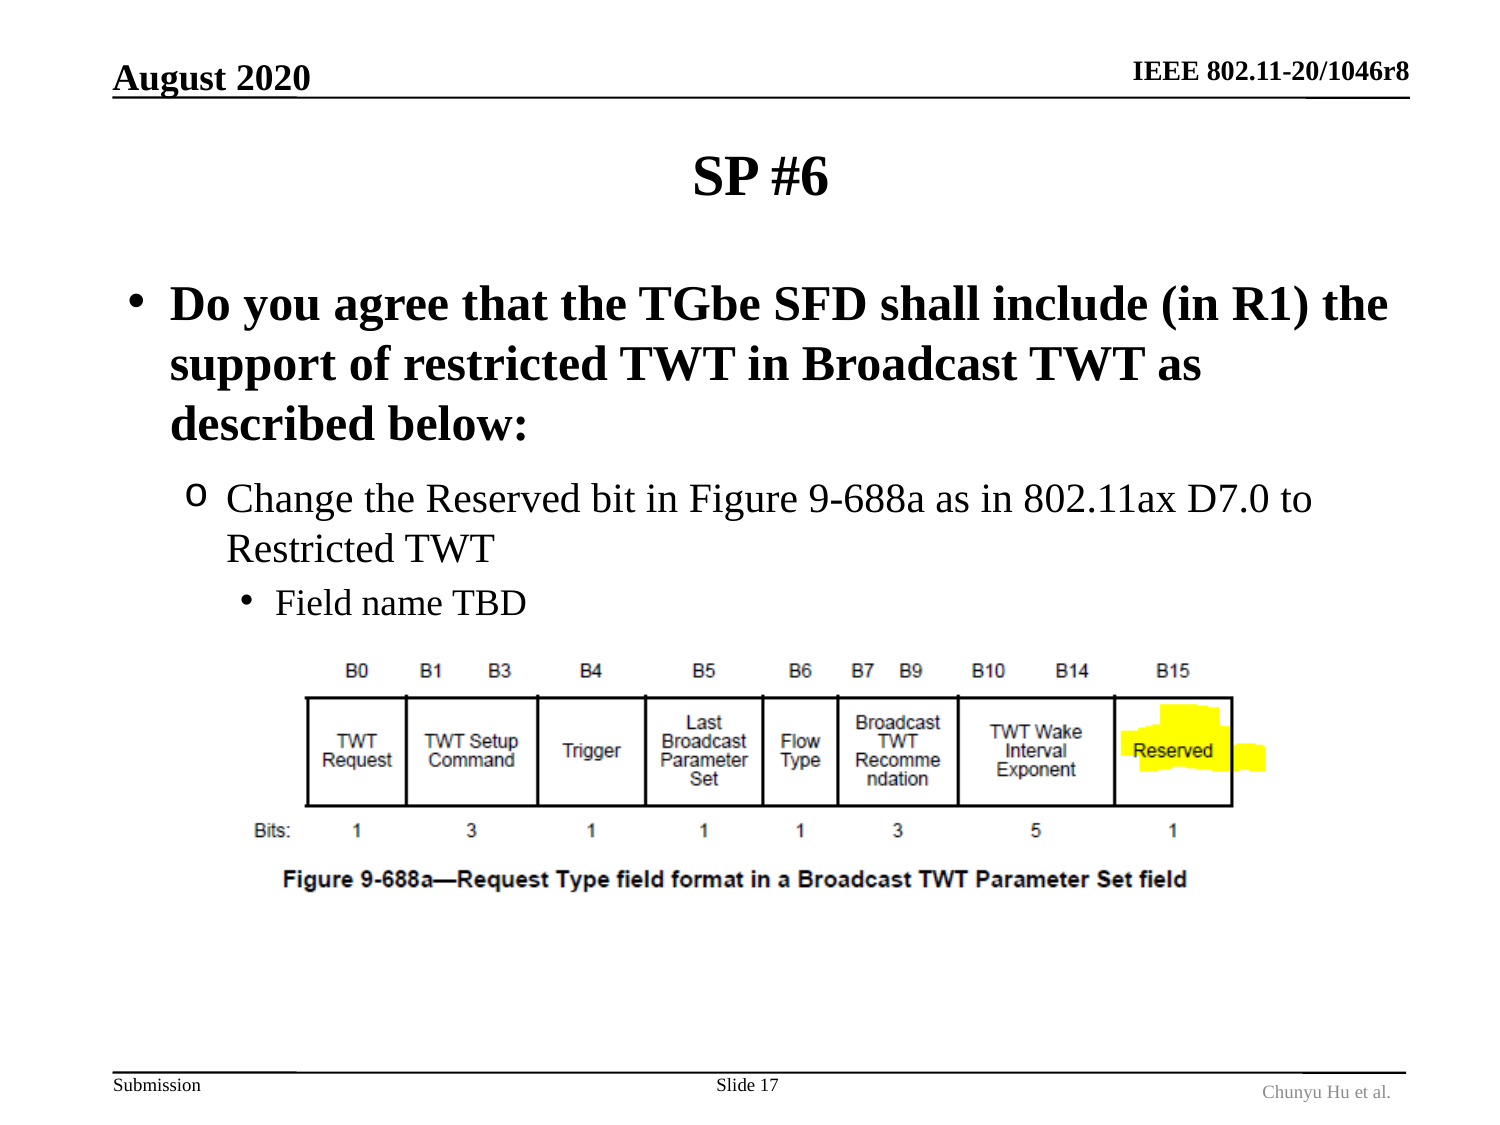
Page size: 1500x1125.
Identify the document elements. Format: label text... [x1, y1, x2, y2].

slide_number Slide 17 [702, 1072, 793, 1111]
footer Chunyu Hu et al. [877, 1072, 1407, 1110]
title SP #6 [112, 97, 1411, 248]
picture [230, 659, 1266, 898]
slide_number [112, 52, 563, 90]
list Do you agree that the TGbe SFD shall include (in R1) the support of restricted TWT in Broadcast TWT as described below: Change the Reserved bit in Figure 9-688a as in 802.11ax D7.0 to Restricted TWT Field name TBD [112, 262, 1411, 1073]
